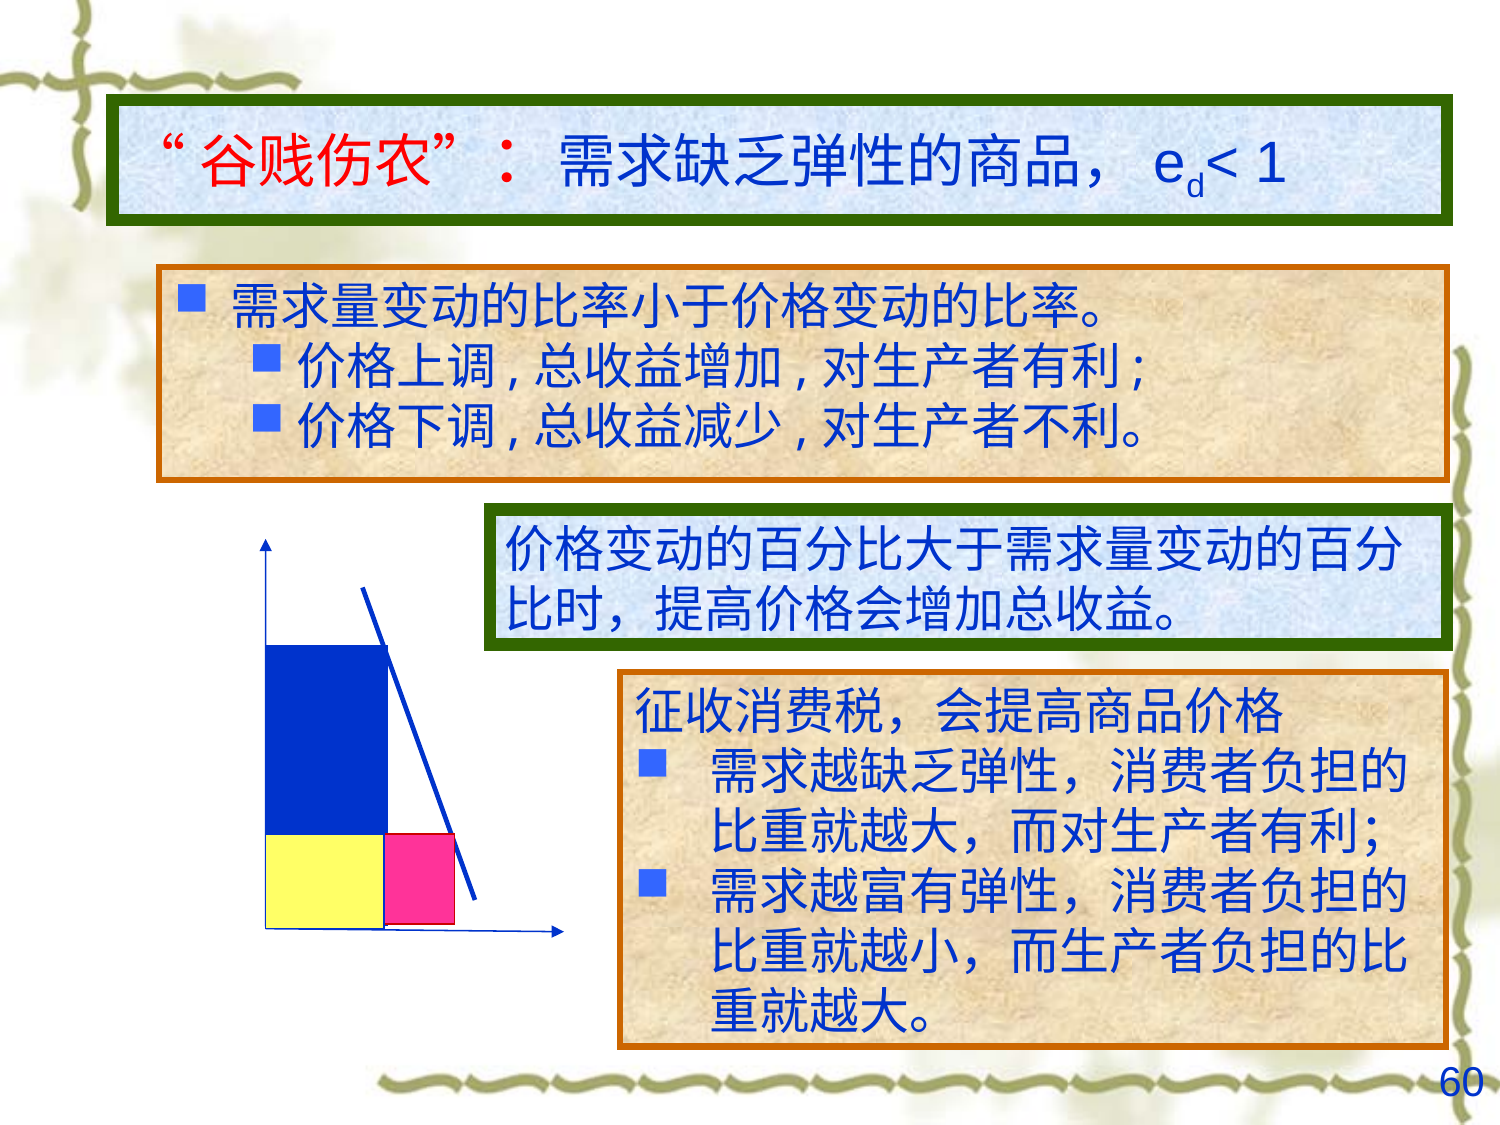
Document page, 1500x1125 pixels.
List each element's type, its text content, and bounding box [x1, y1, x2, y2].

text_box 价格变动的百分比大于需求量变动的百分比时，提高价格会增加总收益。 [490, 509, 1447, 645]
picture [0, 0, 1500, 1125]
slide_number 60 [1080, 1046, 1500, 1125]
text_box [265, 834, 384, 929]
text_box [384, 834, 455, 924]
text_box 征收消费税，会提高商品价格 需求越缺乏弹性，消费者负担的比重就越大，而对生产者有利； 需求越富有弹性，消费者负担的比重就越小，而生产者负担的比重就越大。 [620, 671, 1447, 1047]
text_box [259, 538, 272, 645]
text_box [265, 645, 387, 834]
text_box [290, 925, 565, 938]
text_box “谷贱伤农”：需求缺乏弹性的商品，ed< 1 [112, 99, 1447, 220]
text_box 需求量变动的比率小于价格变动的比率。 价格上调,总收益增加,对生产者有利; 价格下调,总收益减少,对生产者不利。 [159, 267, 1448, 480]
text_box [112, 220, 1388, 288]
